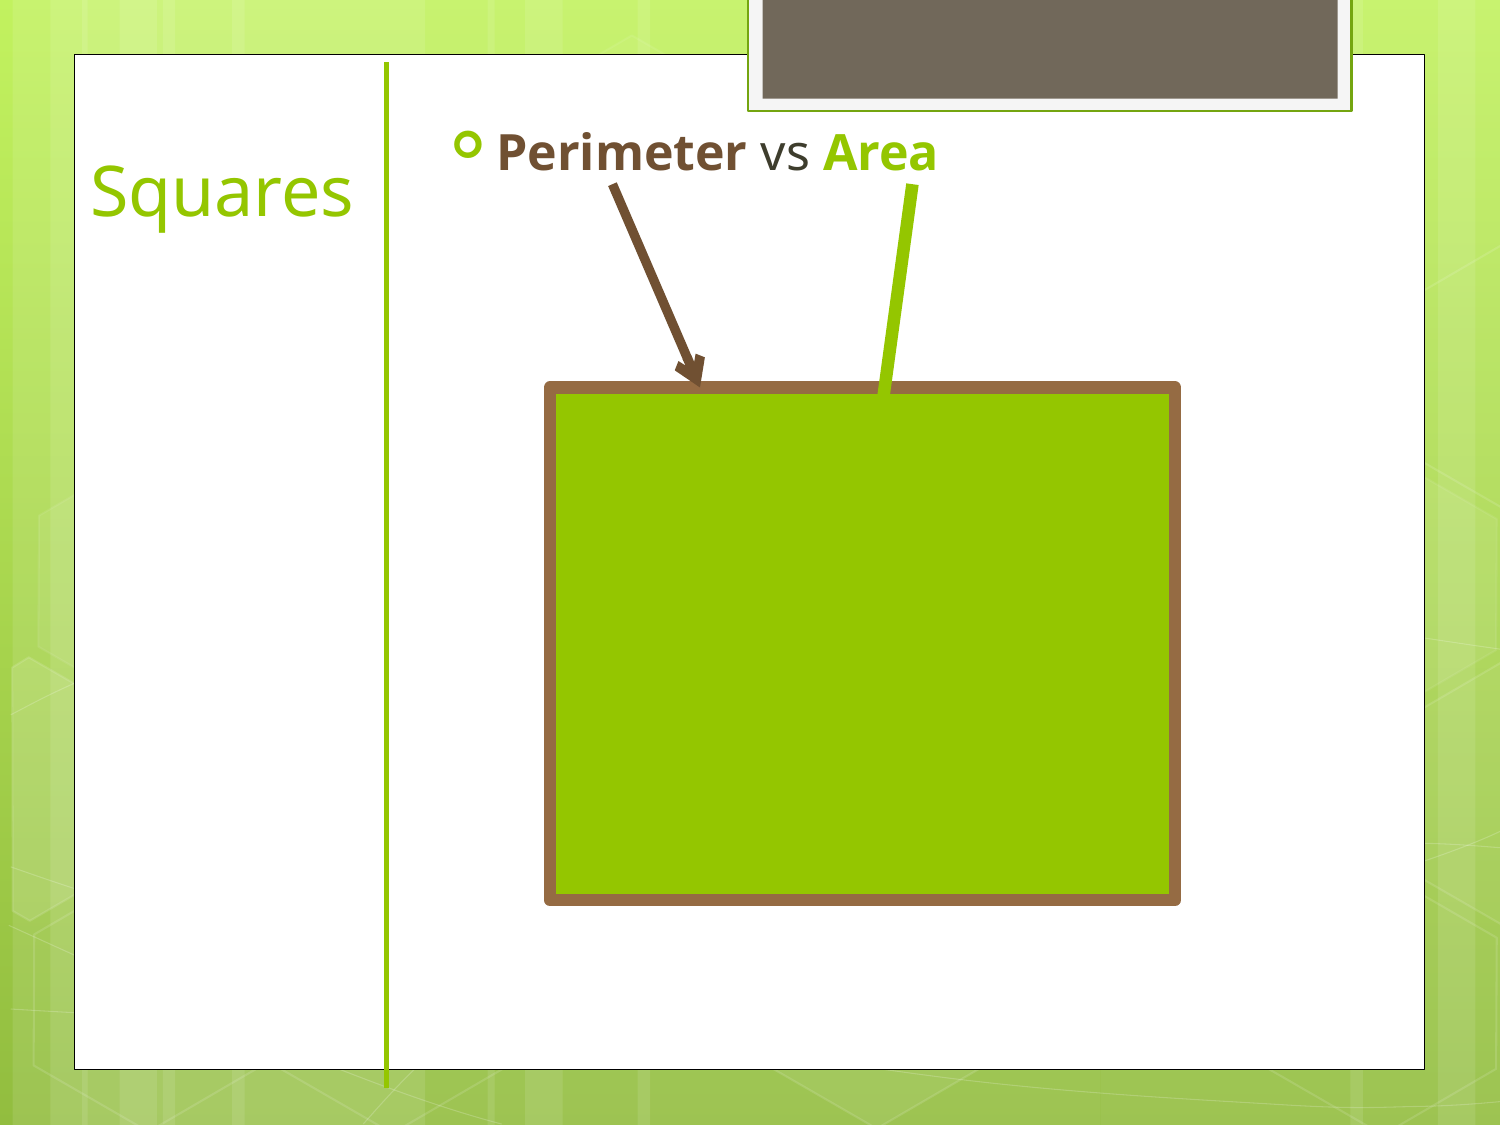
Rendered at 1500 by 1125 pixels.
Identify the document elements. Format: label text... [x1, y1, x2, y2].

title Squares [390, 137, 400, 238]
list Perimeter vs Area [425, 112, 1425, 1063]
title Squares [75, 137, 382, 238]
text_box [862, 183, 913, 551]
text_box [612, 183, 701, 388]
text_box [549, 386, 1176, 901]
